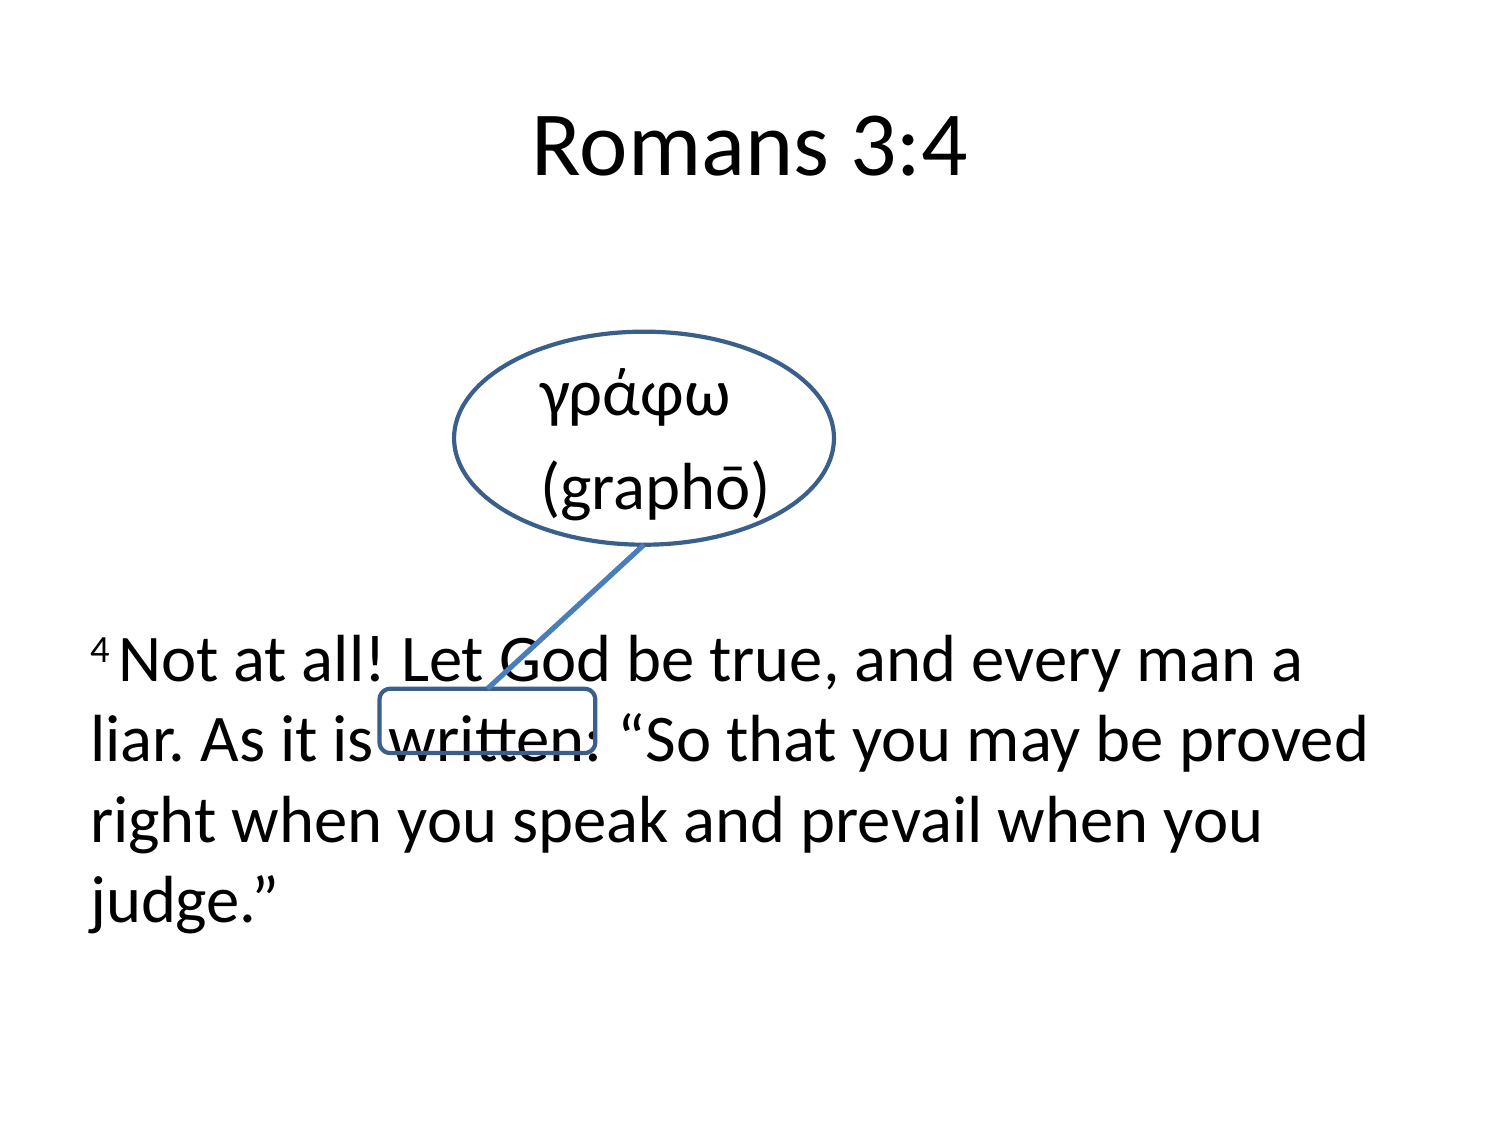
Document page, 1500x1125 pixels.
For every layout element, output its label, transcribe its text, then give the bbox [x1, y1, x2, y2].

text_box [487, 544, 645, 689]
list γράφω (graphō) 4 Not at all! Let God be true, and every man a liar. As it is written: “So that you may be proved right when you speak and prevail when you judge.” [75, 262, 1425, 1005]
text_box [451, 329, 837, 547]
title Romans 3:4 [75, 45, 1425, 233]
text_box [377, 686, 598, 756]
